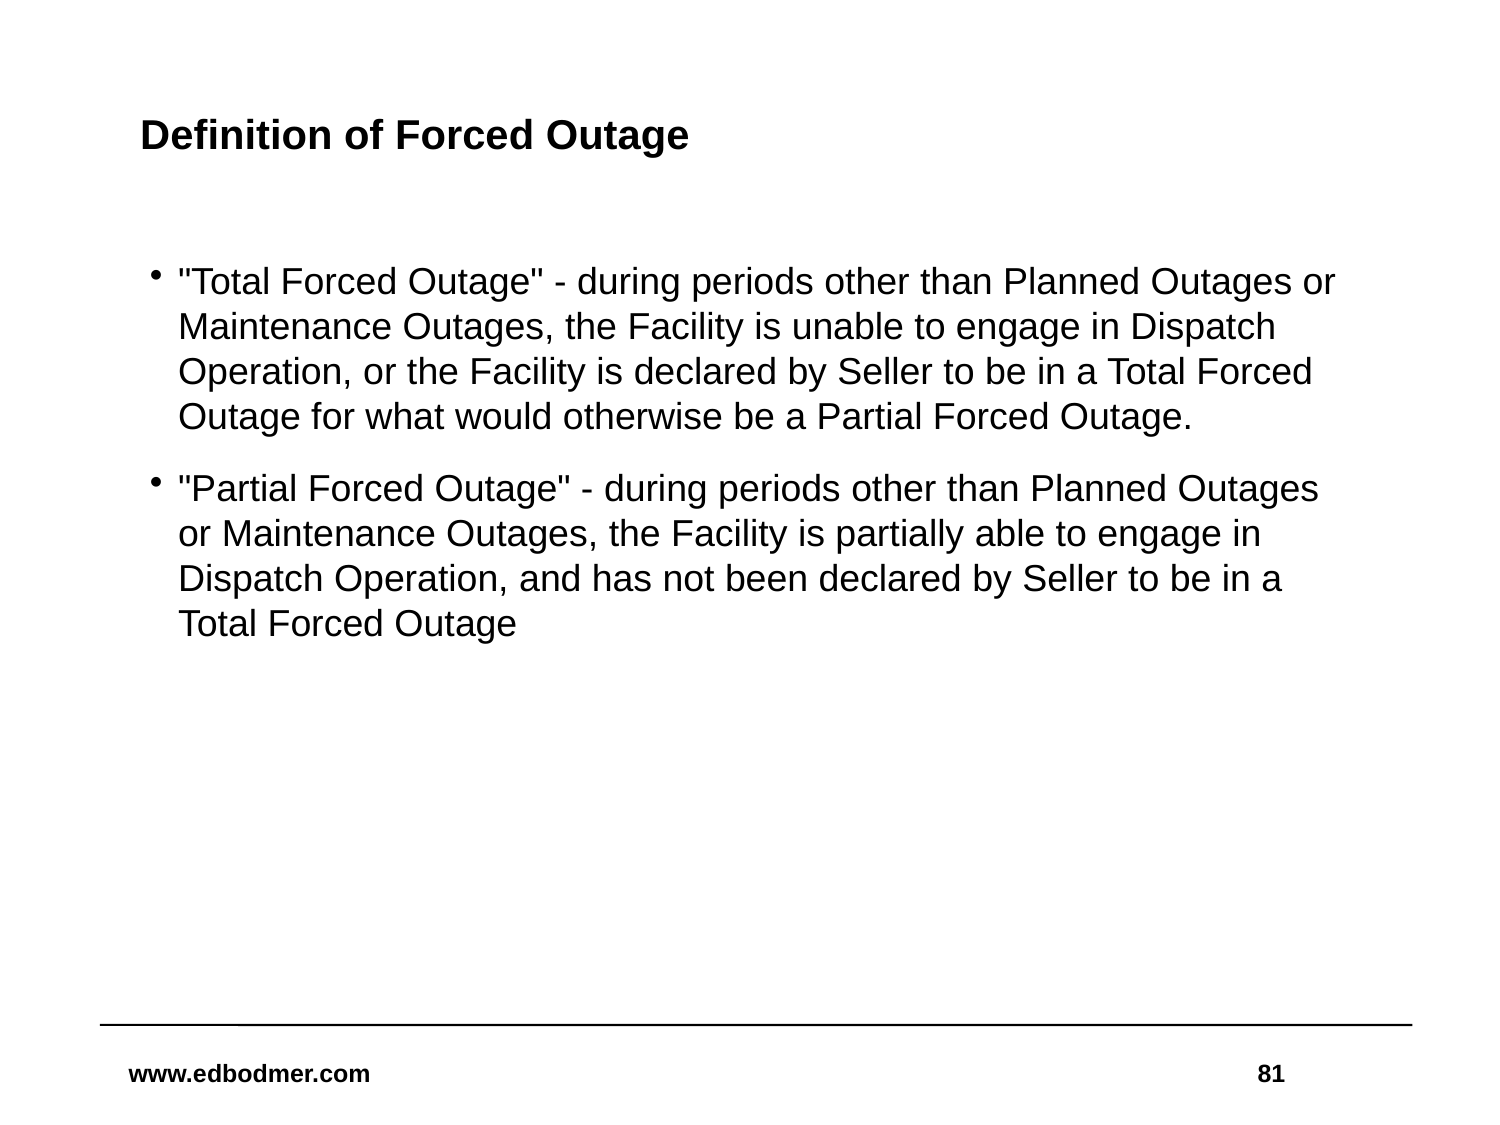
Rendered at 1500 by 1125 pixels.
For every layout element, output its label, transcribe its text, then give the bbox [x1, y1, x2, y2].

title Definition of Forced Outage [125, 99, 1288, 225]
list "Total Forced Outage" - during periods other than Planned Outages or Maintenance Outages, the Facility is unable to engage in Dispatch Operation, or the Facility is declared by Seller to be in a Total Forced Outage for what would otherwise be a Partial Forced Outage. "Partial Forced Outage" - during periods other than Planned Outages or Maintenance Outages, the Facility is partially able to engage in Dispatch Operation, and has not been declared by Seller to be in a Total Forced Outage [125, 249, 1375, 1000]
